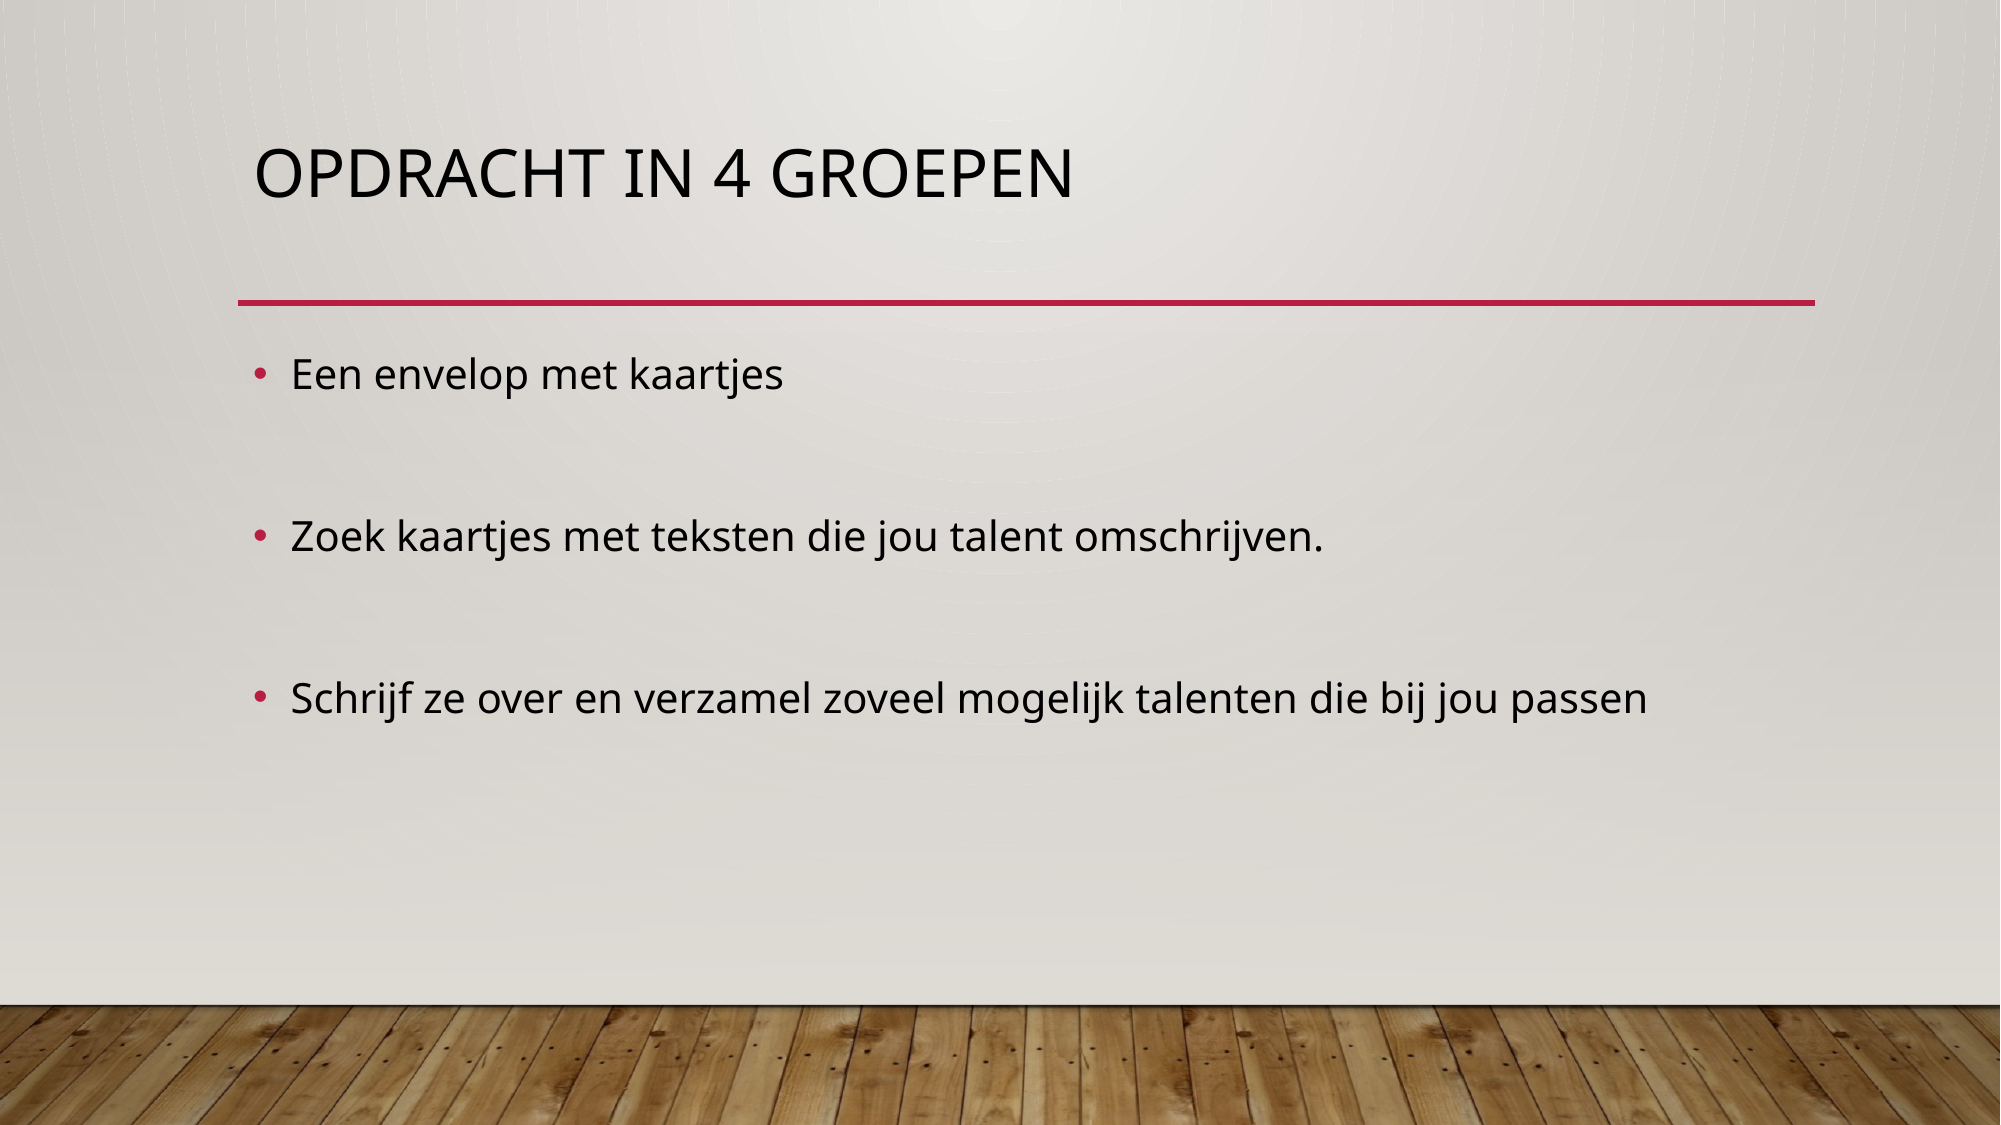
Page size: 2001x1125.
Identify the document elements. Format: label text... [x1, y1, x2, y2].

title Opdracht in 4 groepen [238, 131, 1814, 305]
picture [0, 1005, 2000, 1125]
list Een envelop met kaartjes Zoek kaartjes met teksten die jou talent omschrijven. Schrijf ze over en verzamel zoveel mogelijk talenten die bij jou passen [238, 330, 1814, 897]
